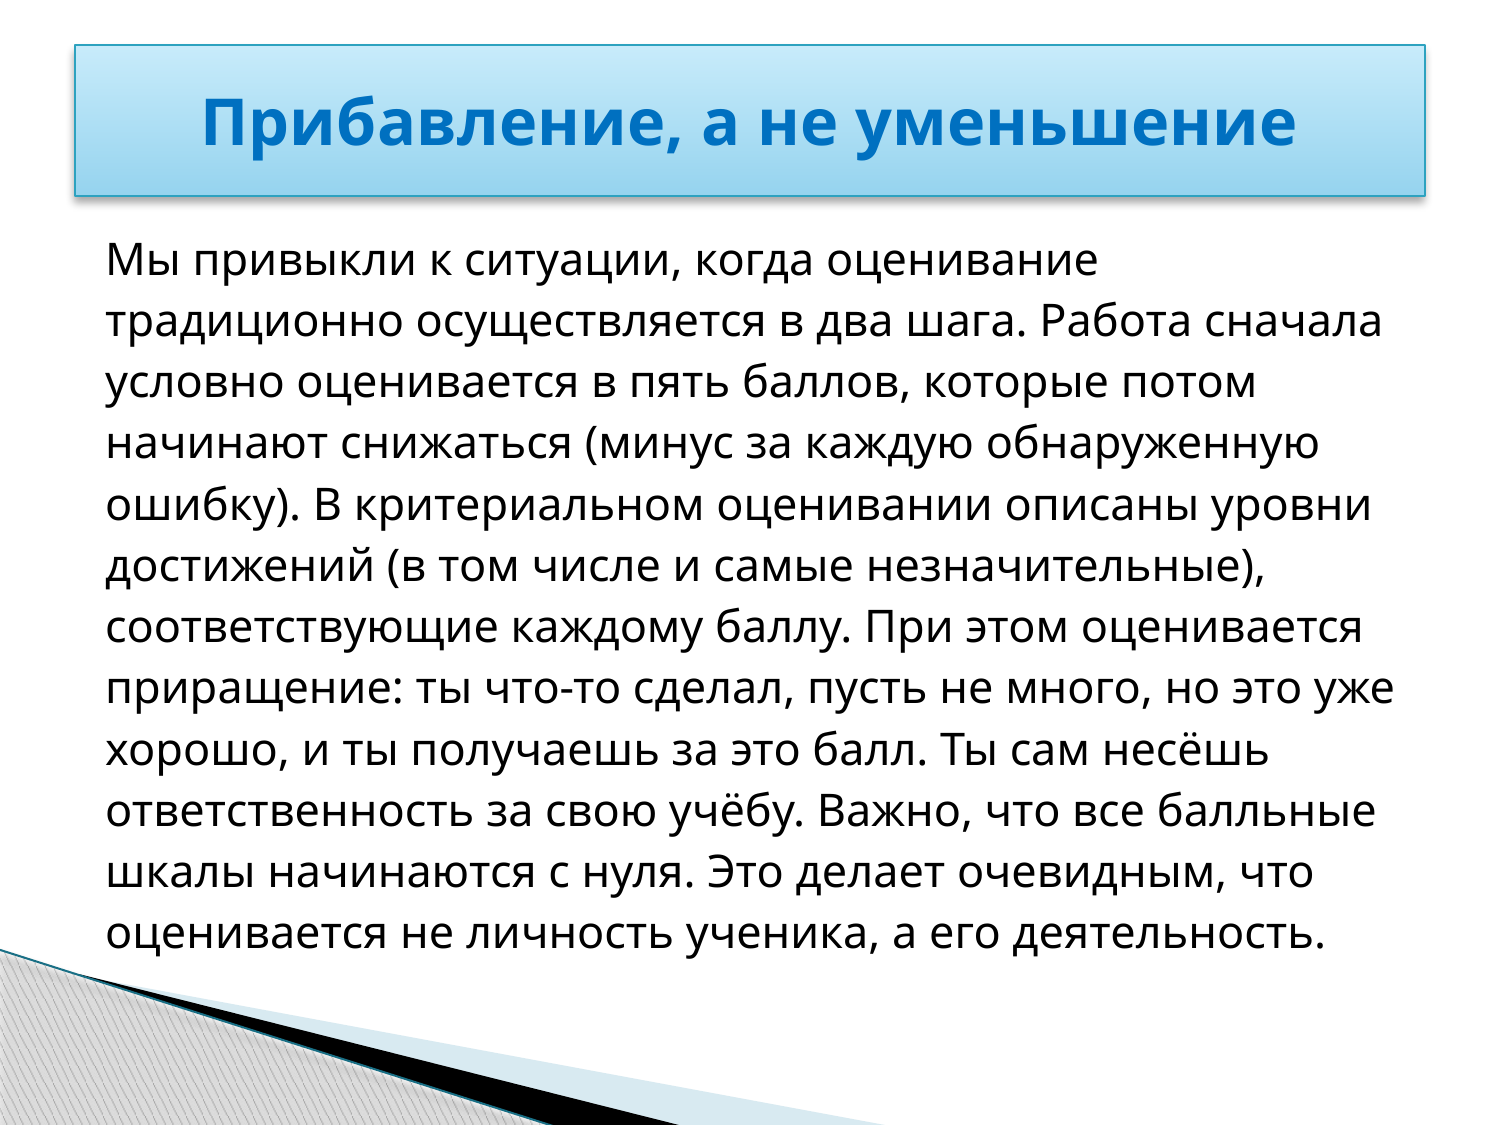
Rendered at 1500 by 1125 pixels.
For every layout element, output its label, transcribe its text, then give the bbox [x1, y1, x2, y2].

list Мы привыкли к ситуации, когда оценивание традиционно осуществляется в два шага. Работа сначала условно оценивается в пять баллов, которые потом начинают снижаться (минус за каждую обнаруженную ошибку). В критериальном оценивании описаны уровни достижений (в том числе и самые незначительные), соответствующие каждому баллу. При этом оценивается приращение: ты что-то сделал, пусть не много, но это уже хорошо, и ты получаешь за это балл. Ты сам несёшь ответственность за свою учёбу. Важно, что все балльные шкалы начинаются с нуля. Это делает очевидным, что оценивается не личность ученика, а его деятельность. [75, 219, 1425, 986]
title Прибавление, а не уменьшение [74, 44, 1426, 197]
